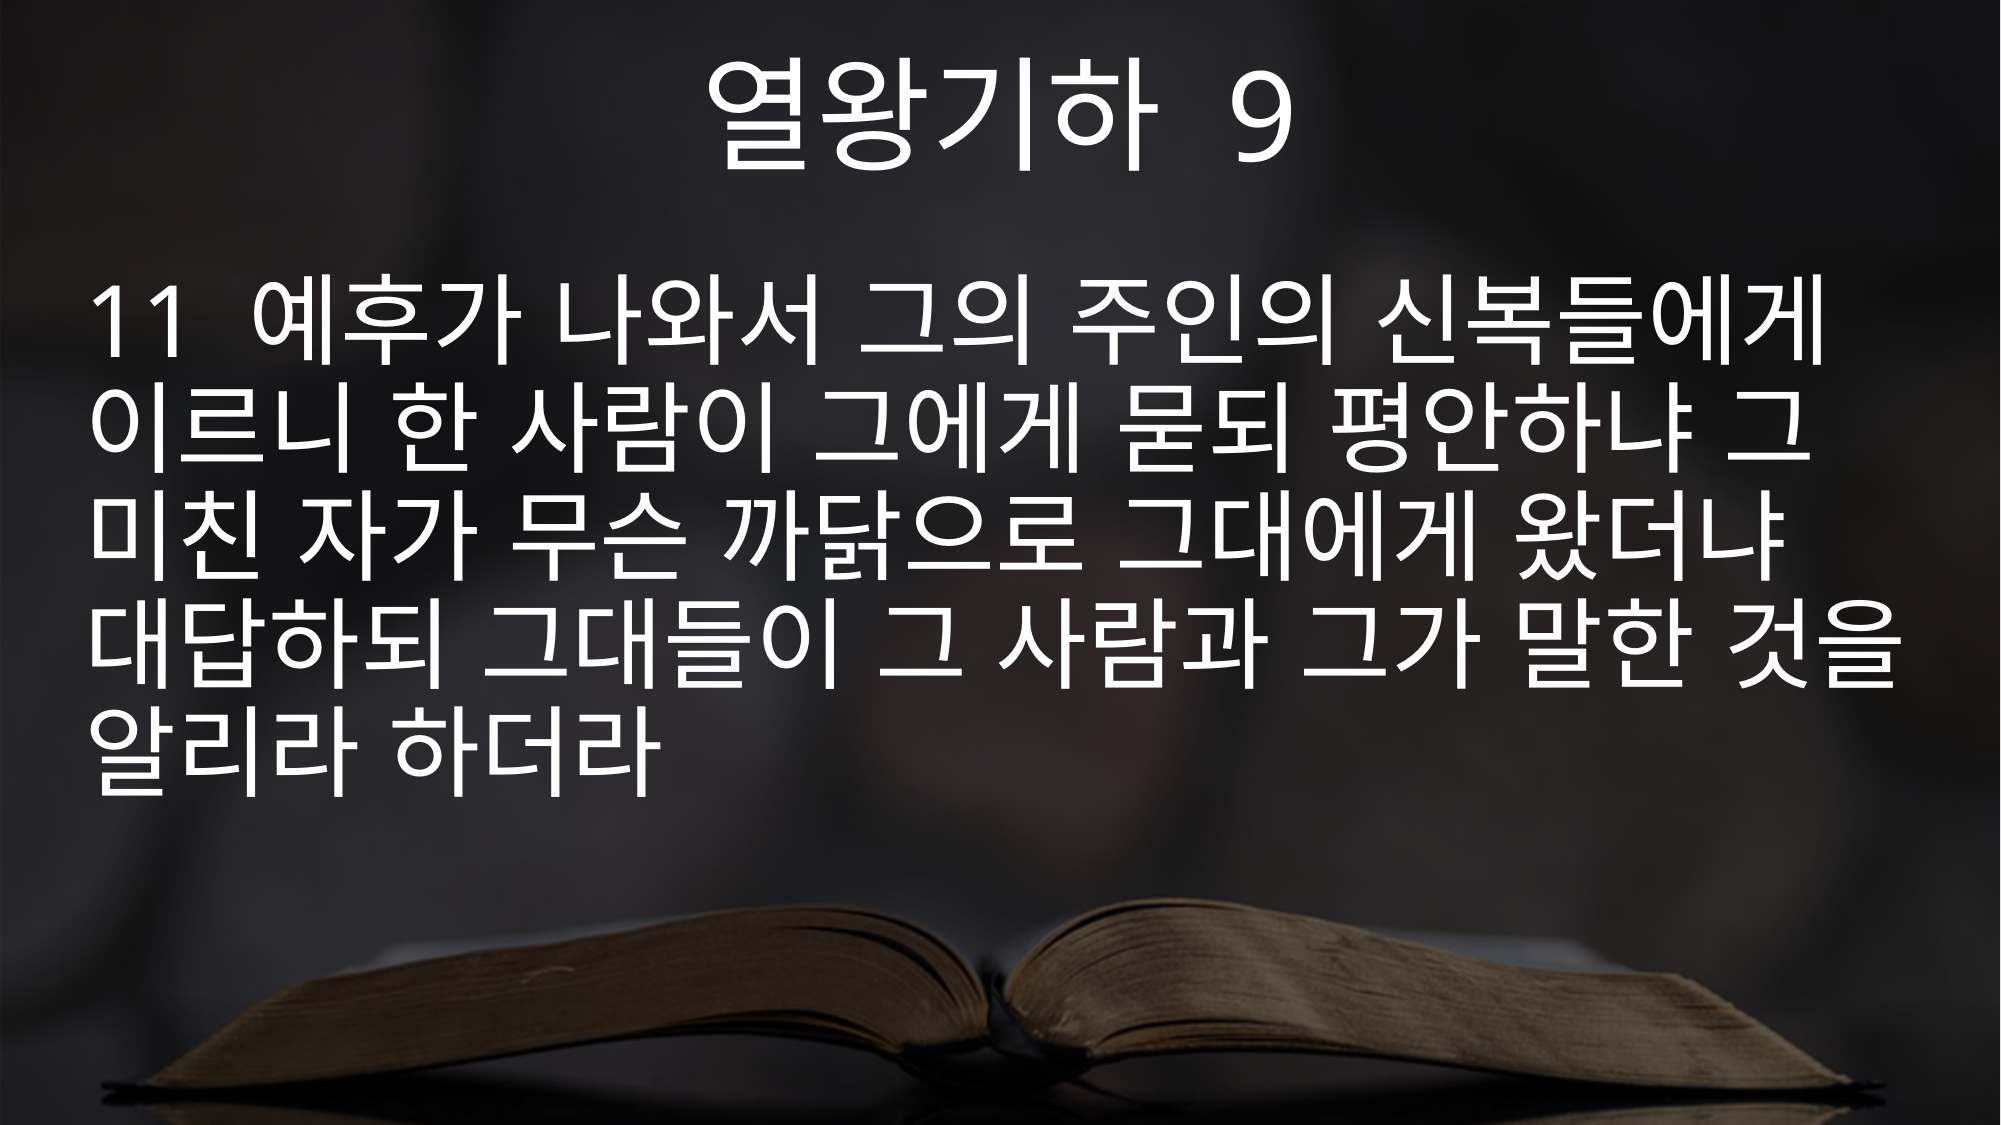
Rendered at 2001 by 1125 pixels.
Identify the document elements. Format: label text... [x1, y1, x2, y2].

picture [0, 0, 2001, 1125]
list 11 예후가 나와서 그의 주인의 신복들에게 이르니 한 사람이 그에게 묻되 평안하냐 그 미친 자가 무슨 까닭으로 그대에게 왔더냐 대답하되 그대들이 그 사람과 그가 말한 것을 알리라 하더라 [69, 263, 1953, 423]
footer 열왕기하 9 [0, 32, 2000, 192]
